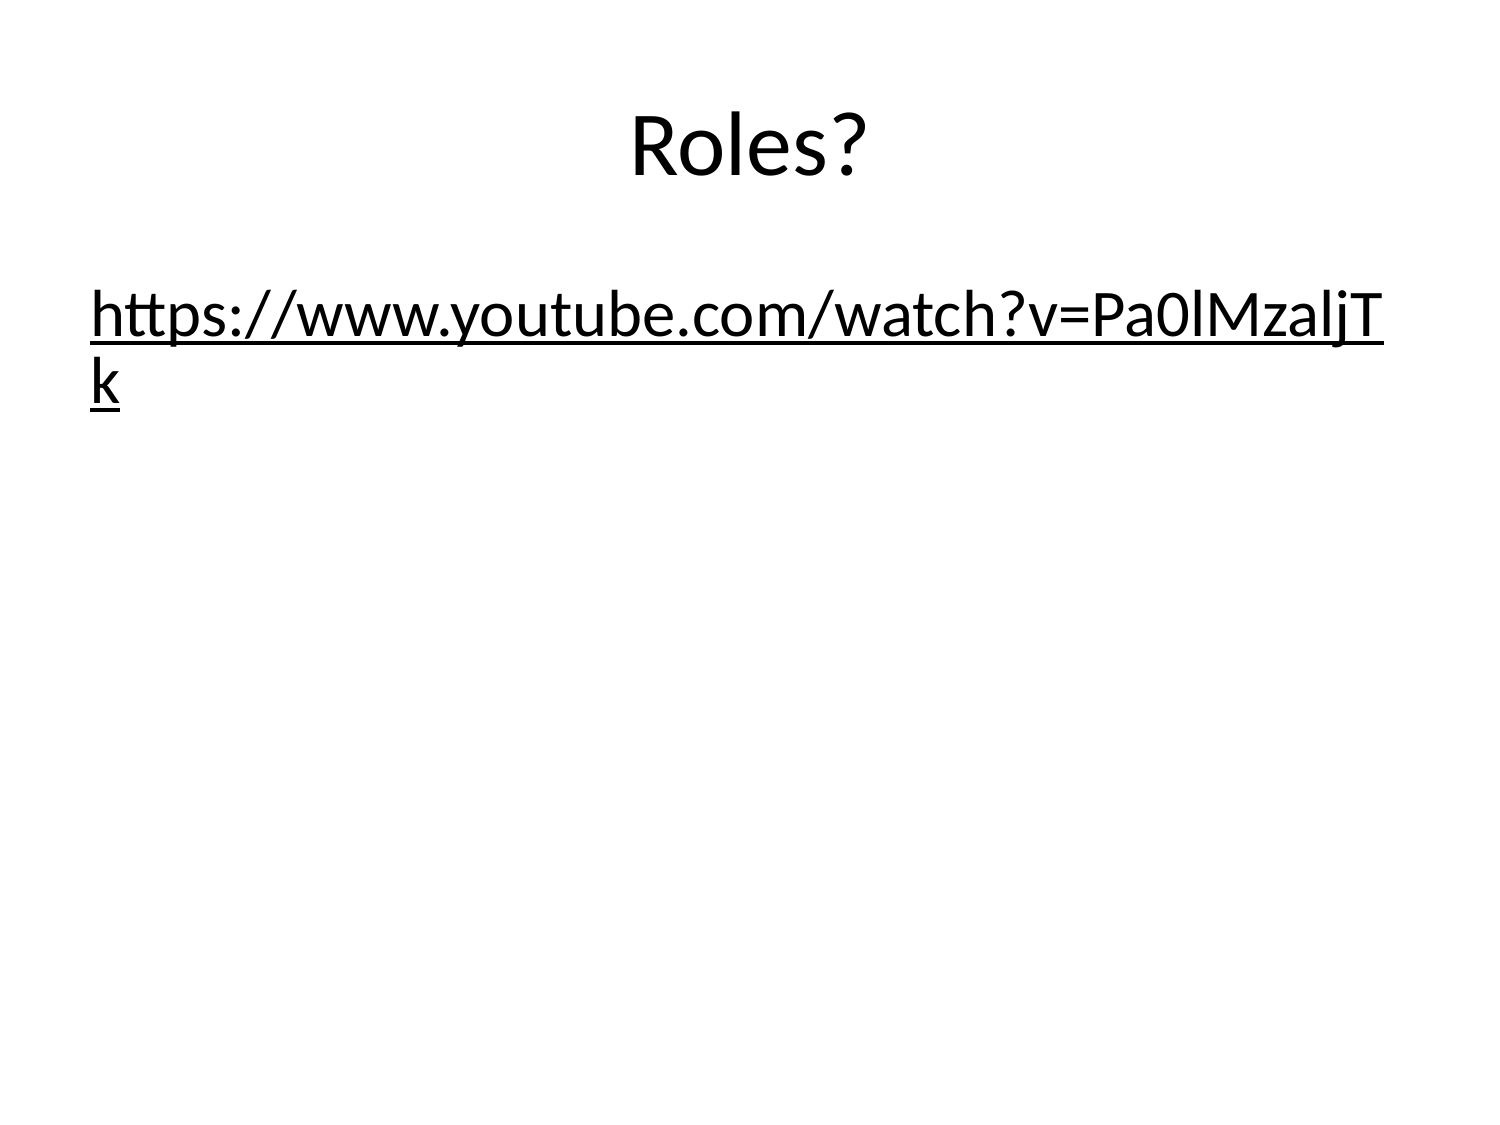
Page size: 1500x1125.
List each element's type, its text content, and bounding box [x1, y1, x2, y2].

list https://www.youtube.com/watch?v=Pa0lMzaljTk [75, 262, 1425, 1005]
title Roles? [75, 45, 1425, 233]
